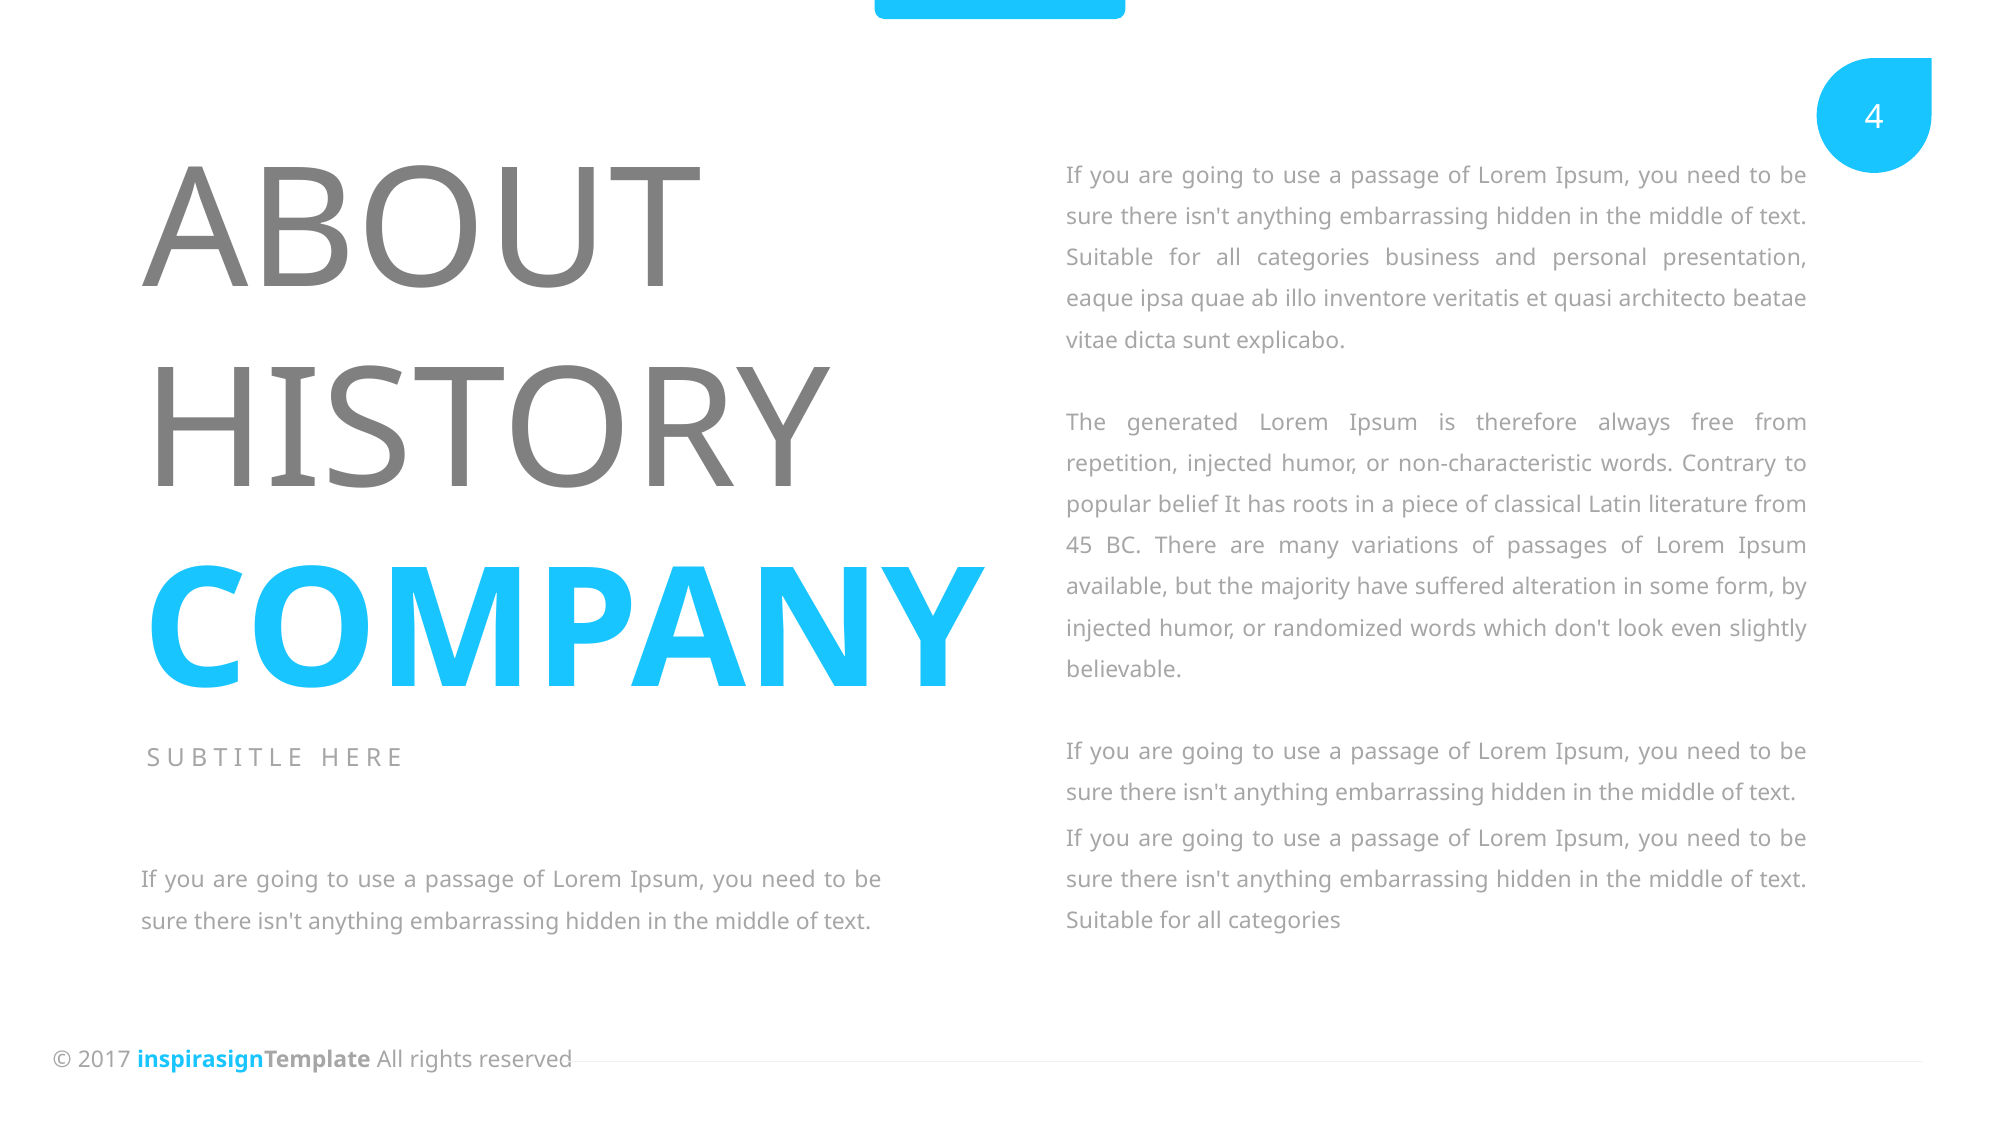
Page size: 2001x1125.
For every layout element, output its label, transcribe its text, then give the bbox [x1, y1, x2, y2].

text_box If you are going to use a passage of Lorem Ipsum, you need to be sure there isn't anything embarrassing hidden in the middle of text. [126, 844, 898, 942]
text_box If you are going to use a passage of Lorem Ipsum, you need to be sure there isn't anything embarrassing hidden in the middle of text. Suitable for all categories [1051, 802, 1823, 941]
text_box ABOUT HISTORY COMPANY [127, 112, 1002, 728]
text_box If you are going to use a passage of Lorem Ipsum, you need to be sure there isn't anything embarrassing hidden in the middle of text. Suitable for all categories business and personal presentation, eaque ipsa quae ab illo inventore veritatis et quasi architecto beatae vitae dicta sunt explicabo. The generated Lorem Ipsum is therefore always free from repetition, injected humor, or non-characteristic words. Contrary to popular belief It has roots in a piece of classical Latin literature from 45 BC. There are many variations of passages of Lorem Ipsum available, but the majority have suffered alteration in some form, by injected humor, or randomized words which don't look even slightly believable. If you are going to use a passage of Lorem Ipsum, you need to be sure there isn't anything embarrassing hidden in the middle of text. [1051, 139, 1823, 802]
text_box SUBTITLE HERE [131, 733, 417, 779]
